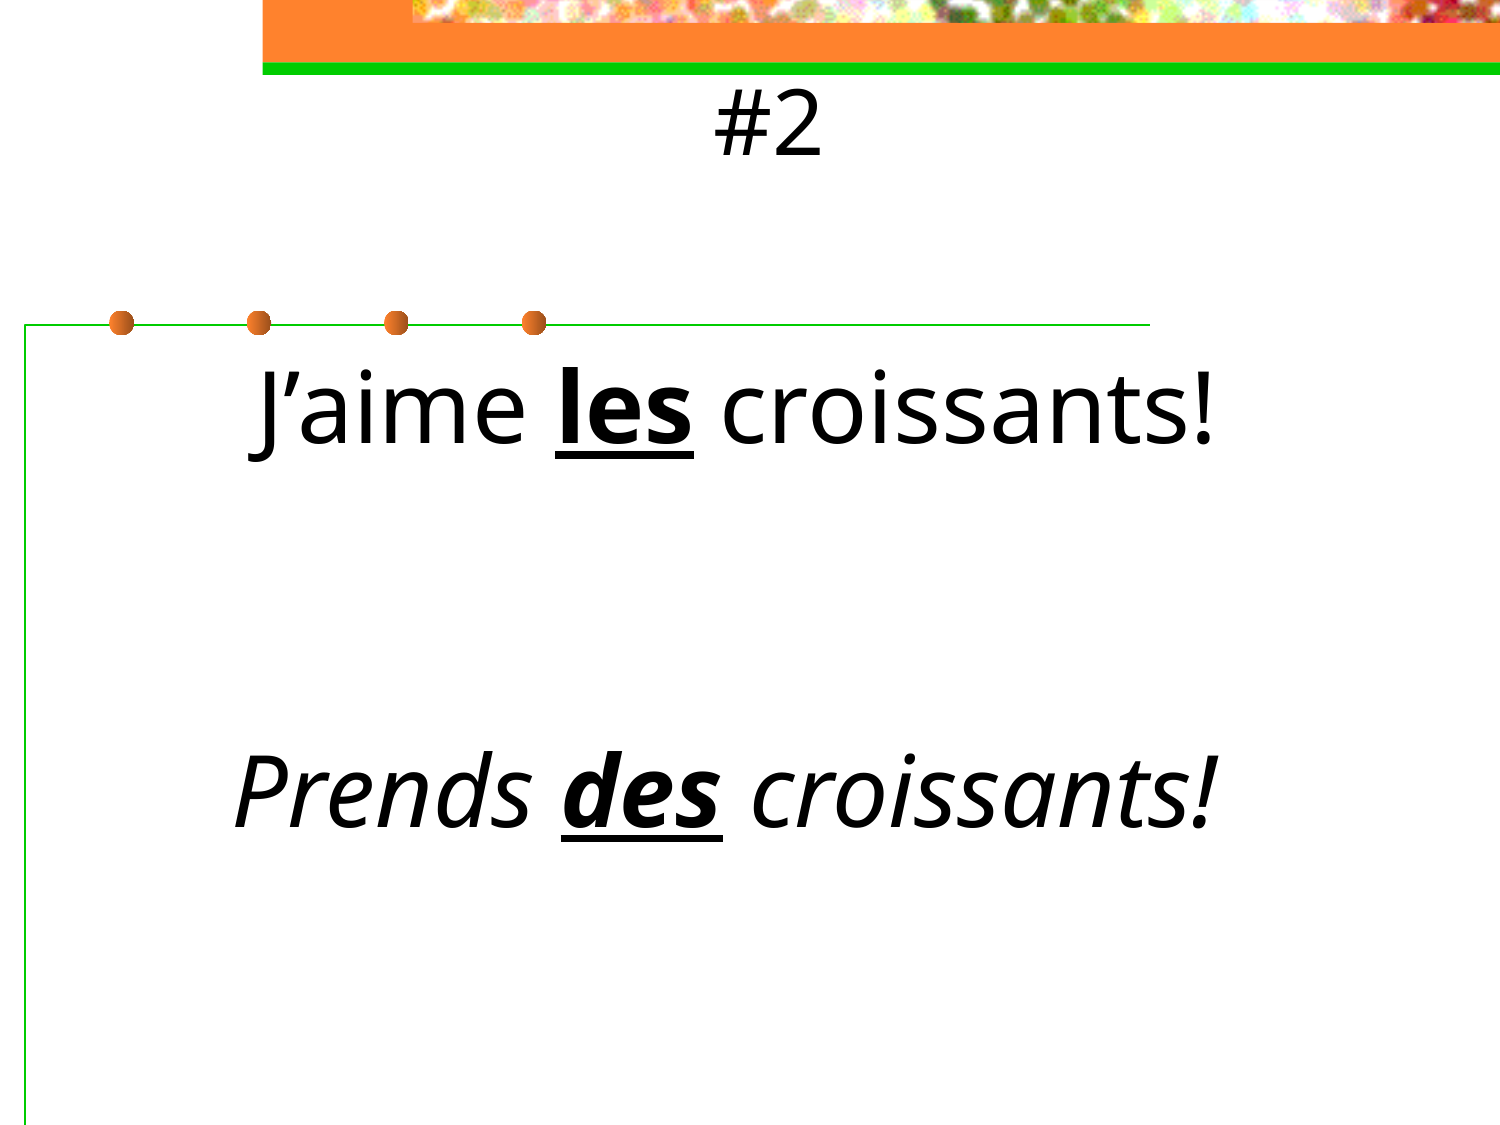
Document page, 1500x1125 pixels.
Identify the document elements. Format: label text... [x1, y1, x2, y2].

title #2 [100, 37, 1438, 200]
list J’aime les croissants! Prends des croissants! [75, 350, 1400, 1113]
picture [412, 0, 1500, 23]
